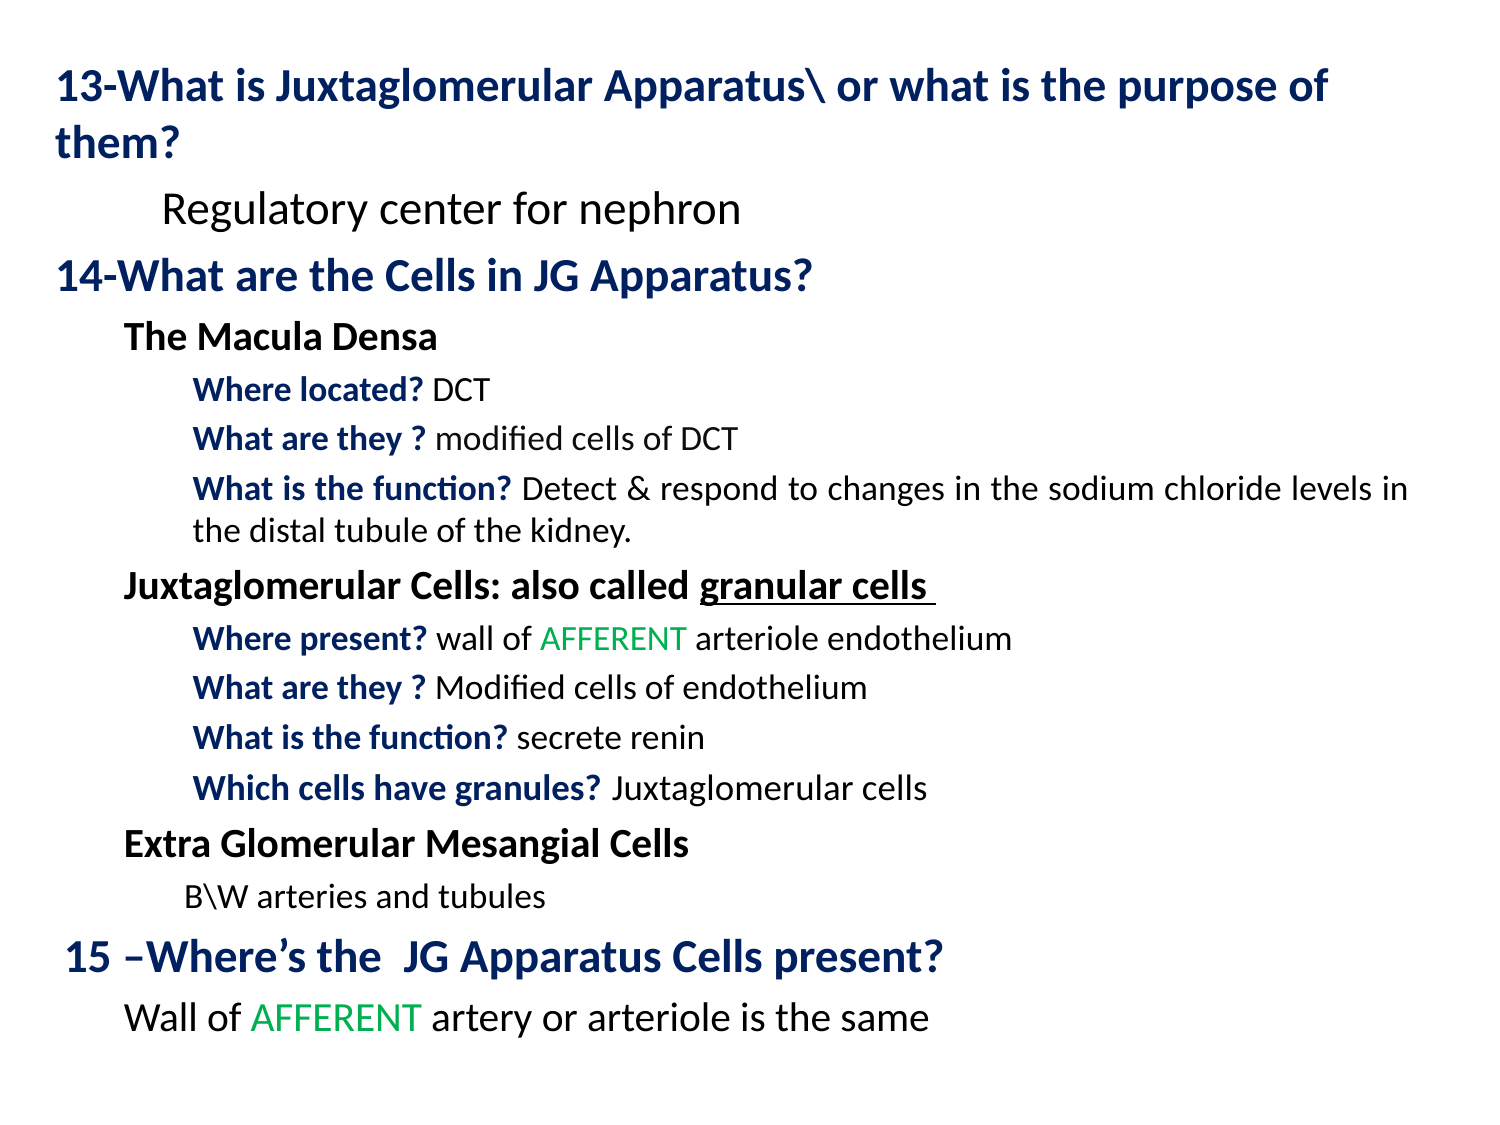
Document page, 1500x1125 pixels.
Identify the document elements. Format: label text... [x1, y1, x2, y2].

list 13-What is Juxtaglomerular Apparatus\ or what is the purpose of them? Regulatory center for nephron 14-What are the Cells in JG Apparatus? The Macula Densa Where located? DCT What are they ? modified cells of DCT What is the function? Detect & respond to changes in the sodium chloride levels in the distal tubule of the kidney. Juxtaglomerular Cells: also called granular cells Where present? wall of AFFERENT arteriole endothelium What are they ? Modified cells of endothelium What is the function? secrete renin Which cells have granules? Juxtaglomerular cells Extra Glomerular Mesangial Cells B\W arteries and tubules 15 –Where’s the JG Apparatus Cells present? Wall of AFFERENT artery or arteriole is the same [40, 47, 1425, 1052]
